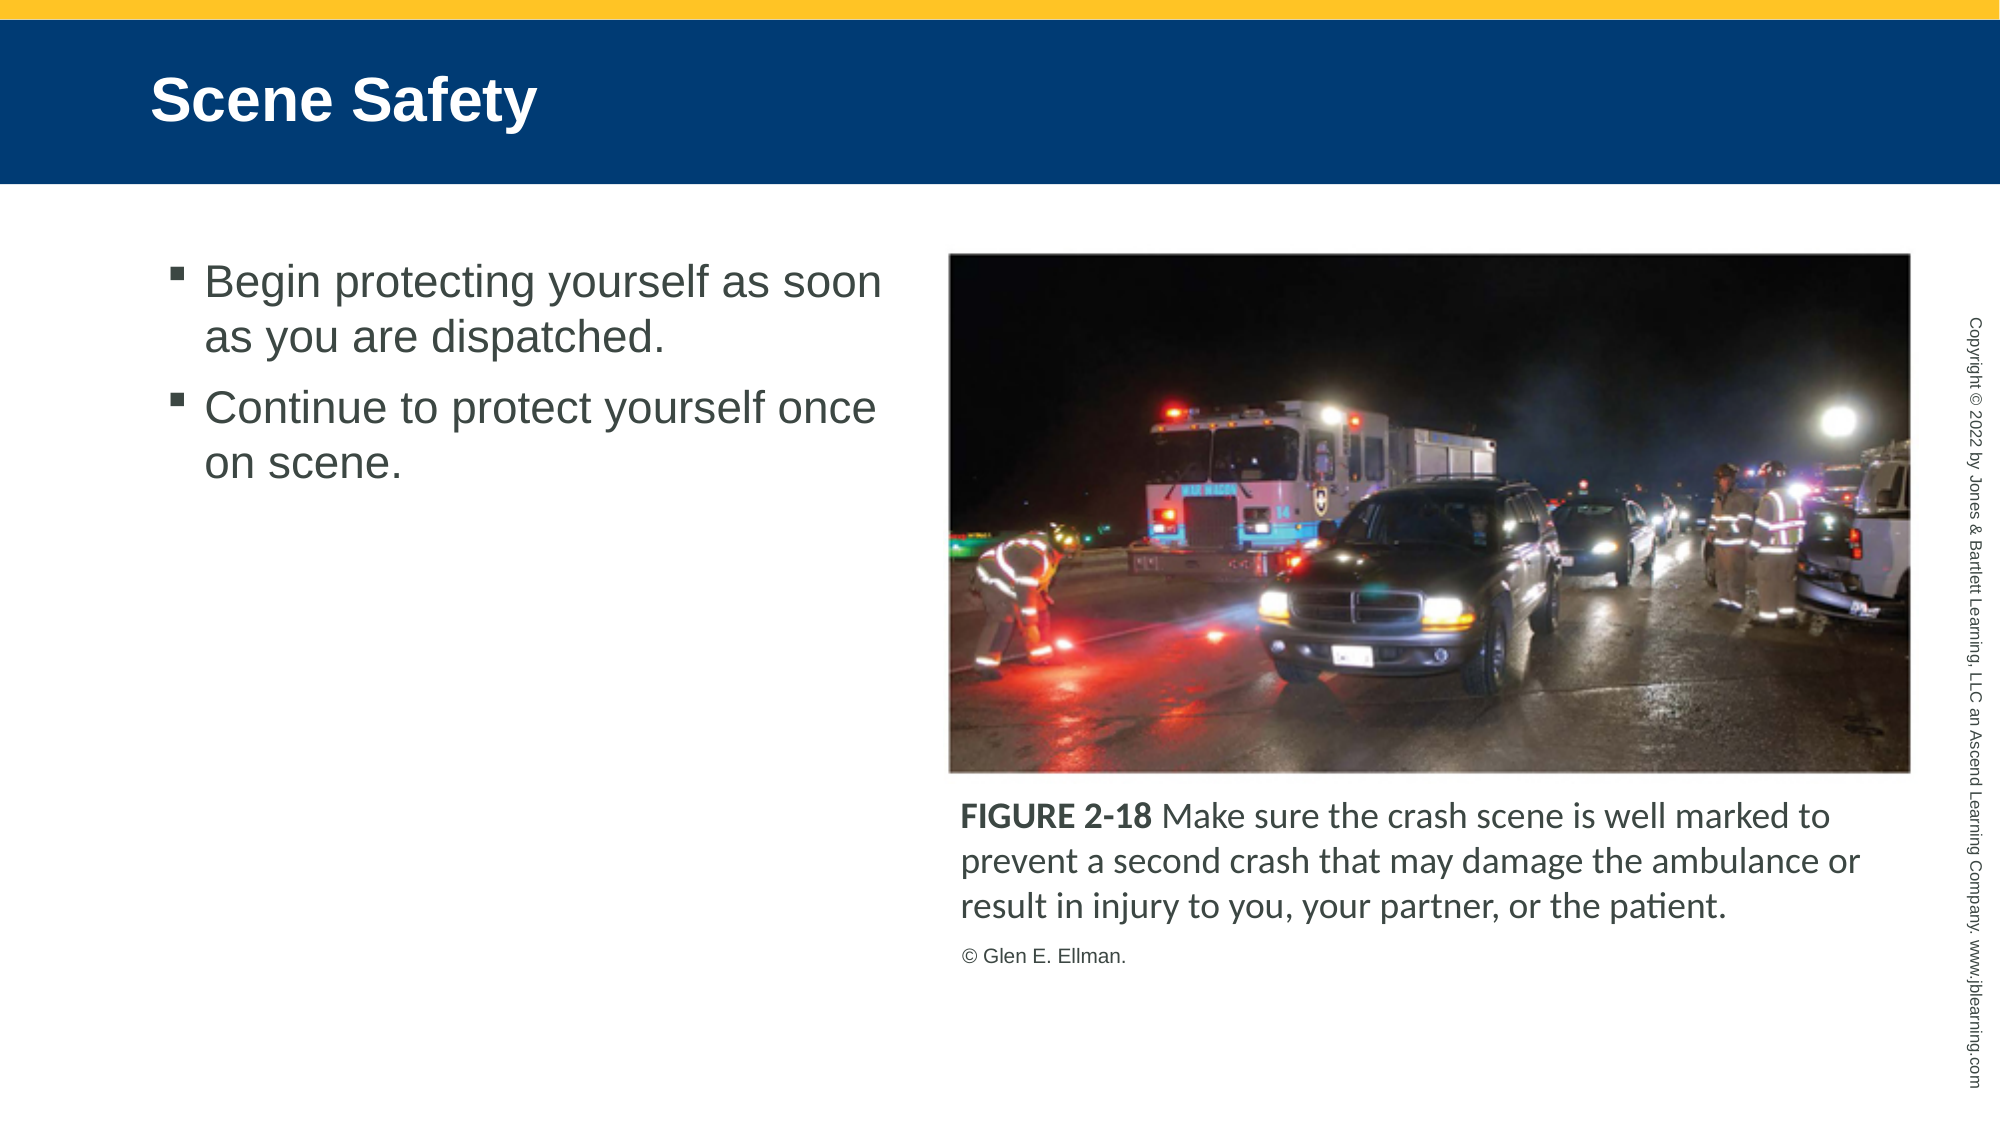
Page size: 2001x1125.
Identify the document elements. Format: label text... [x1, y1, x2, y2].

text_box © Glen E. Ellman. [947, 935, 1142, 976]
picture [943, 244, 1919, 784]
text_box FIGURE 2-18 Make sure the crash scene is well marked to prevent a second crash that may damage the ambulance or result in injury to you, your partner, or the patient. [945, 783, 1953, 934]
title Scene Safety [0, 19, 2000, 185]
list Begin protecting yourself as soon as you are dispatched. Continue to protect yourself once on scene. [151, 244, 909, 1016]
